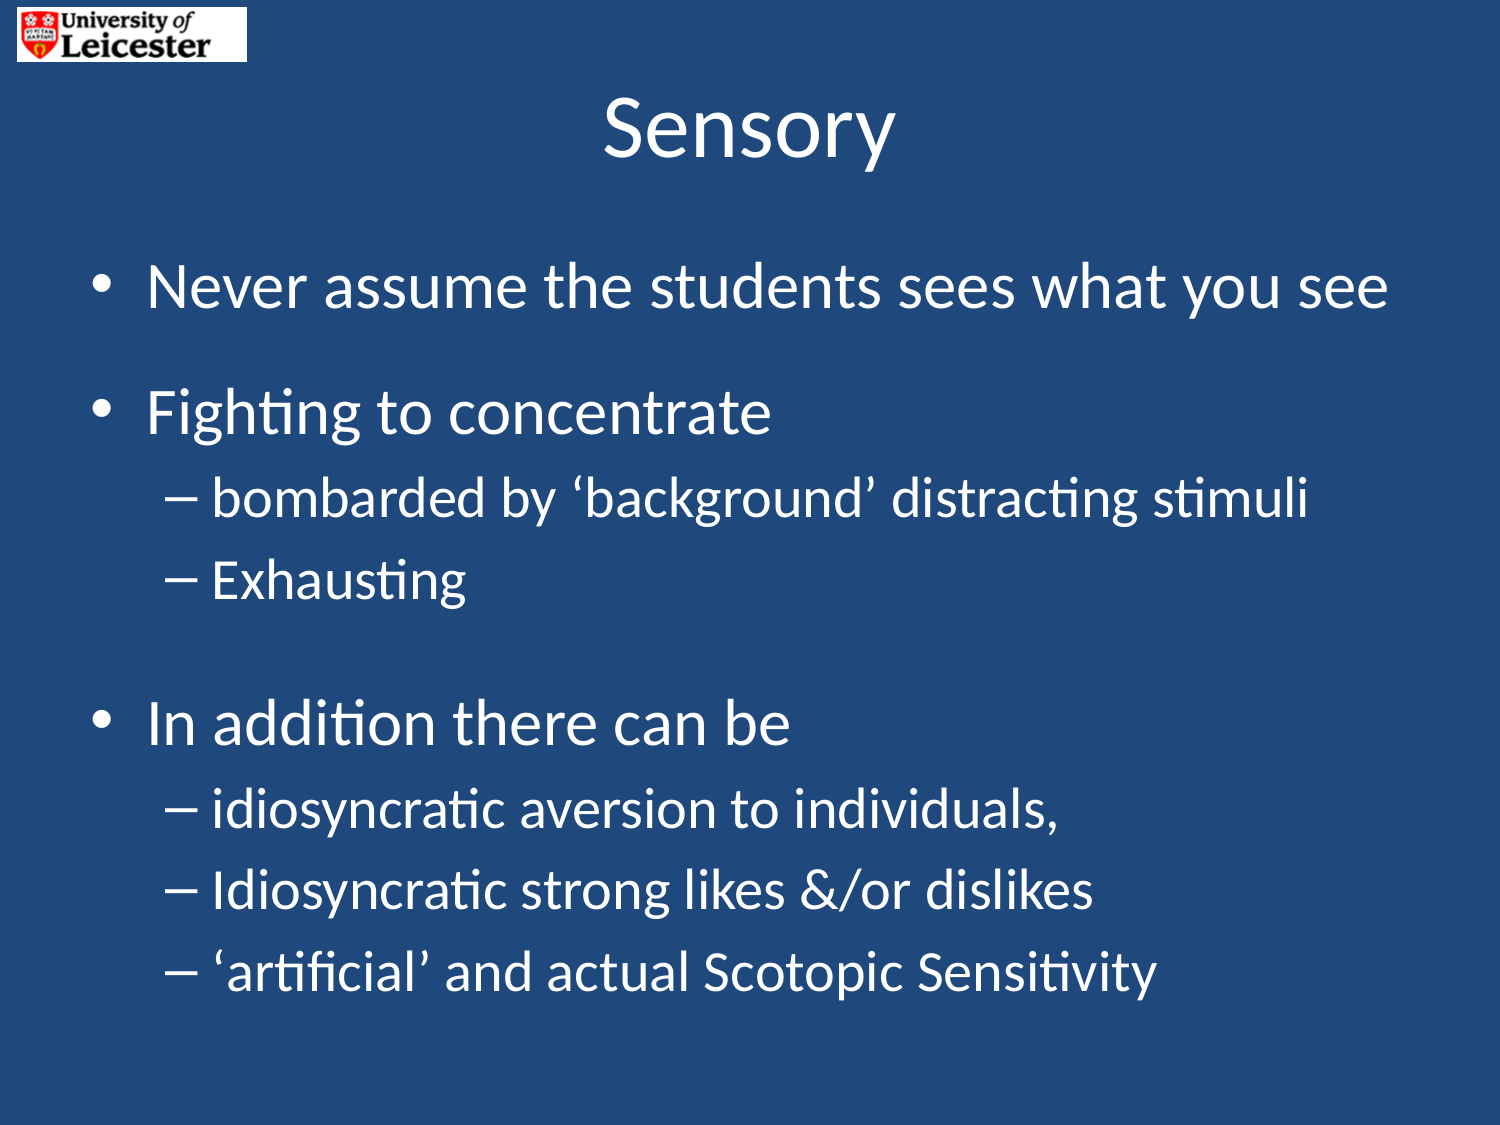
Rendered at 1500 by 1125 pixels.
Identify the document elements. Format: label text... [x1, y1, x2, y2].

picture [17, 7, 247, 62]
title Sensory [75, 45, 1425, 196]
list Never assume the students sees what you see Fighting to concentrate bombarded by ‘background’ distracting stimuli Exhausting In addition there can be idiosyncratic aversion to individuals, Idiosyncratic strong likes &/or dislikes ‘artificial’ and actual Scotopic Sensitivity [75, 196, 1425, 1047]
